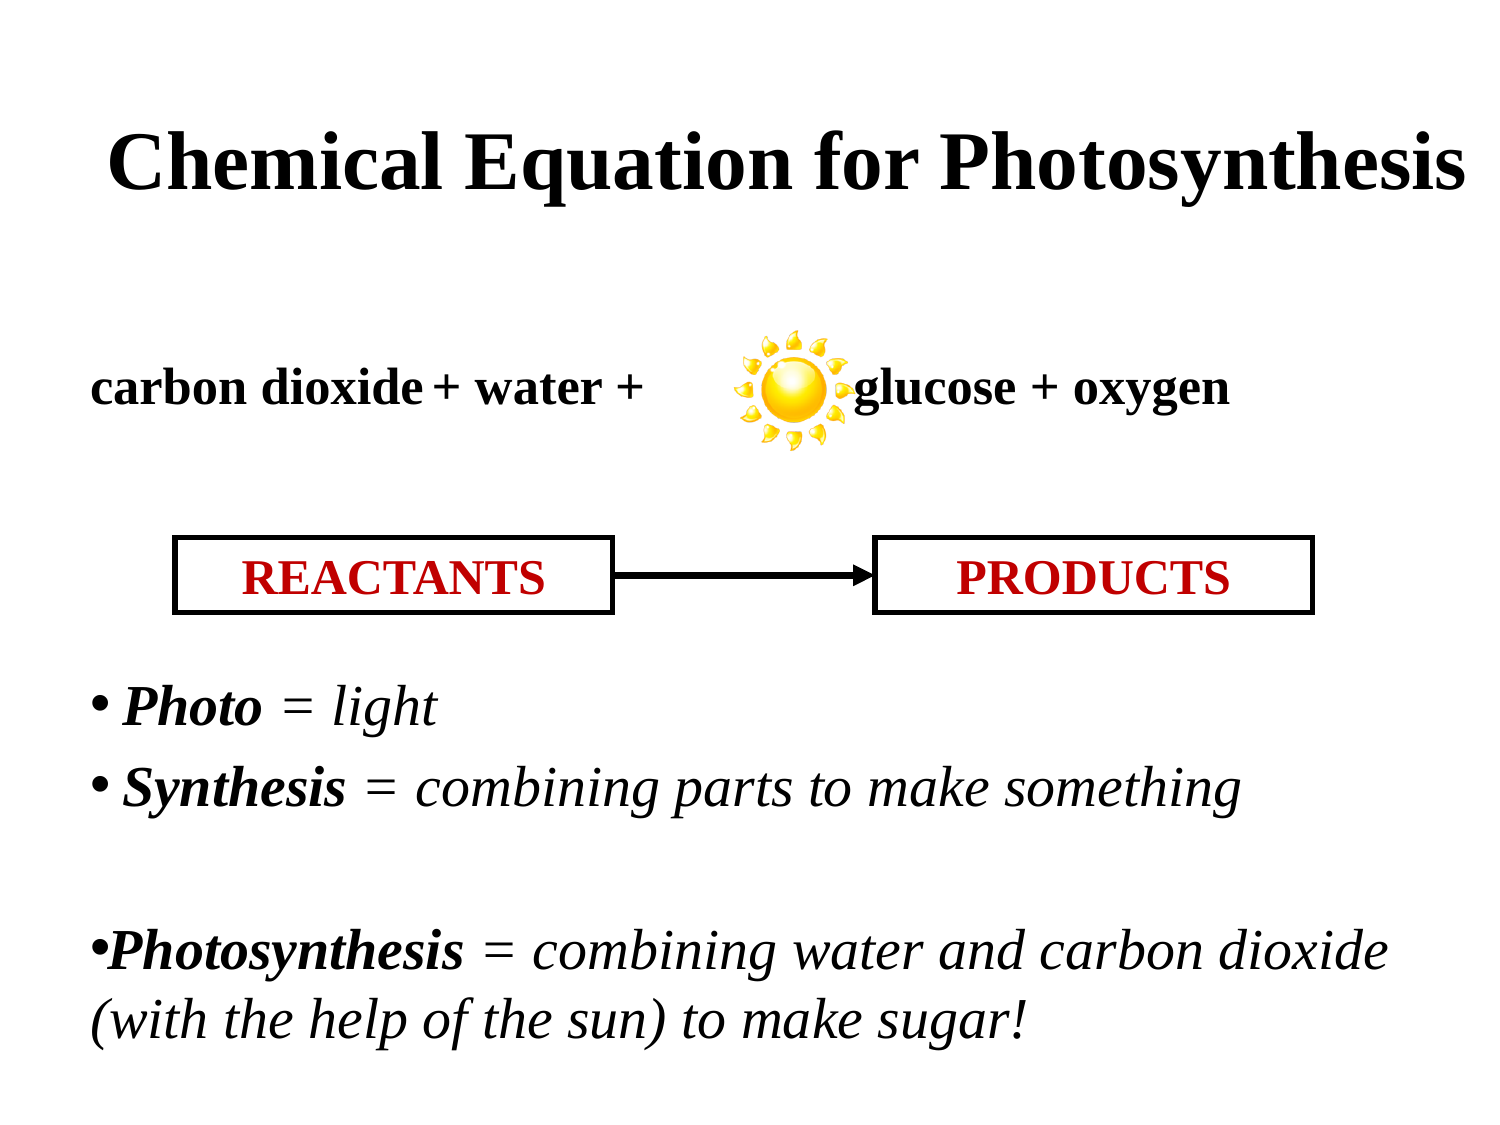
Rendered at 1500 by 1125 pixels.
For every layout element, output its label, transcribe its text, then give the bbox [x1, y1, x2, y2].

list carbon dioxide + water +  glucose + oxygen Photo = light Synthesis = combining parts to make something Photosynthesis = combining water and carbon dioxide (with the help of the sun) to make sugar! [75, 344, 1450, 1063]
picture [724, 324, 857, 457]
text_box REACTANTS [174, 537, 613, 613]
text_box PRODUCTS [874, 537, 1313, 613]
title Chemical Equation for Photosynthesis [75, 62, 1500, 250]
